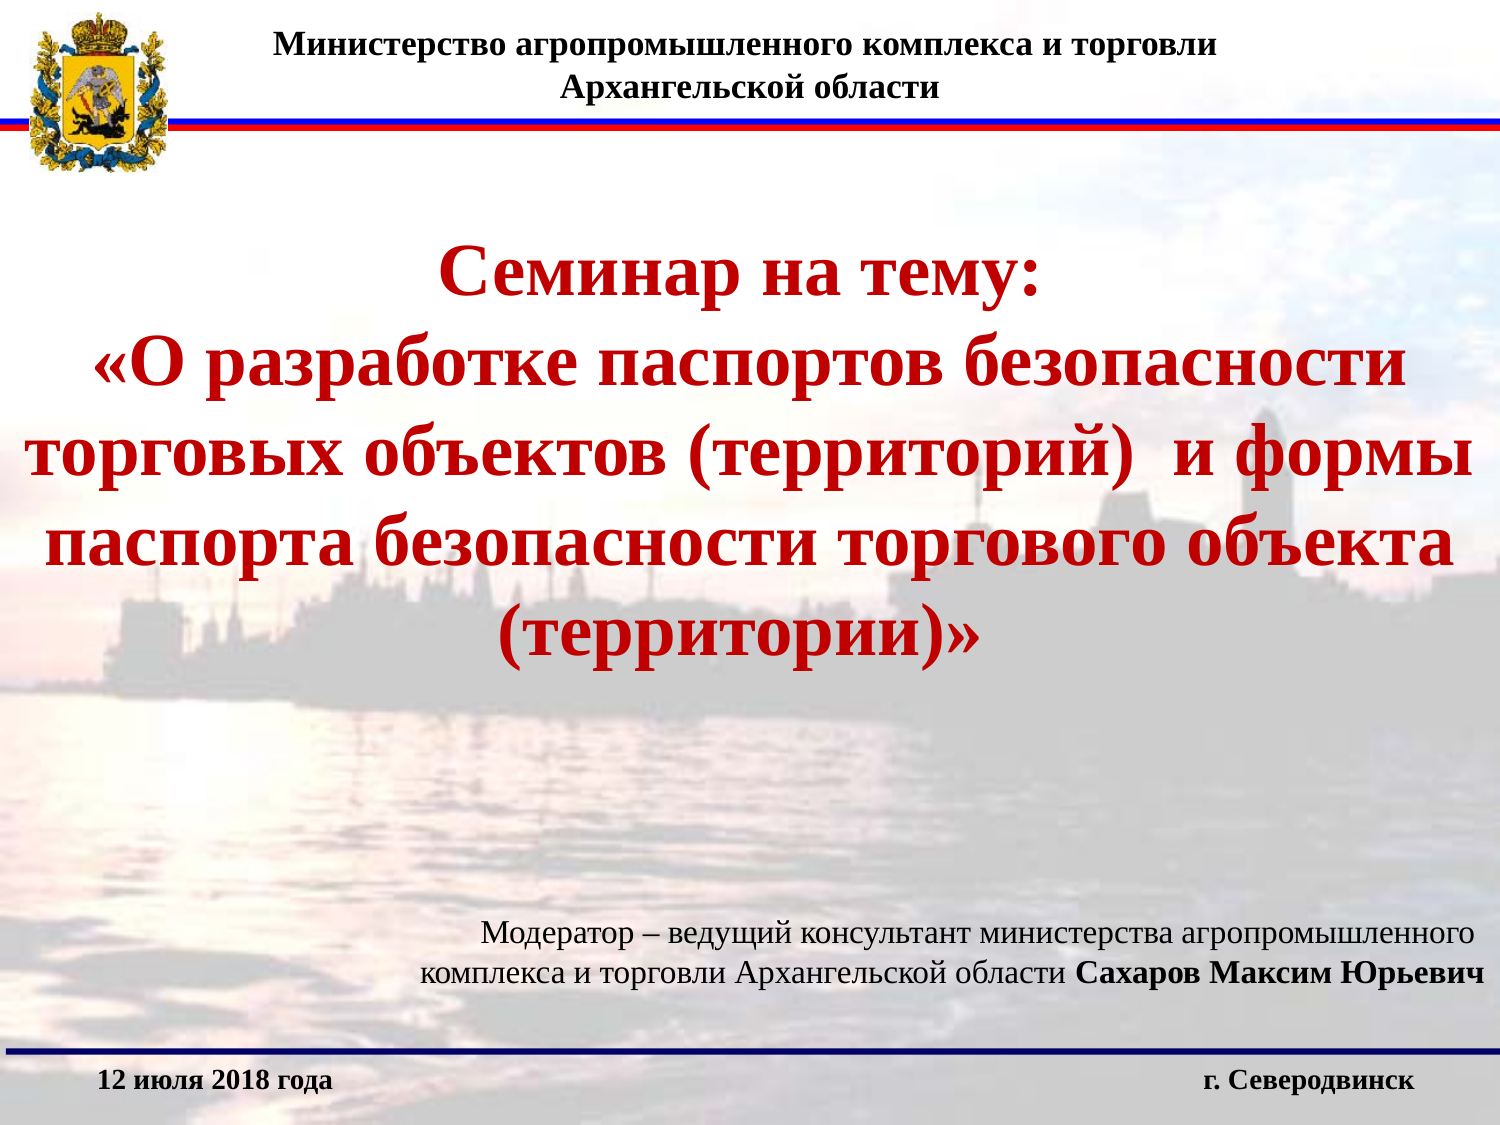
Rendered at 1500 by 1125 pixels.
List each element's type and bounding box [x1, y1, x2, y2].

text_box [0, 0, 1500, 1125]
